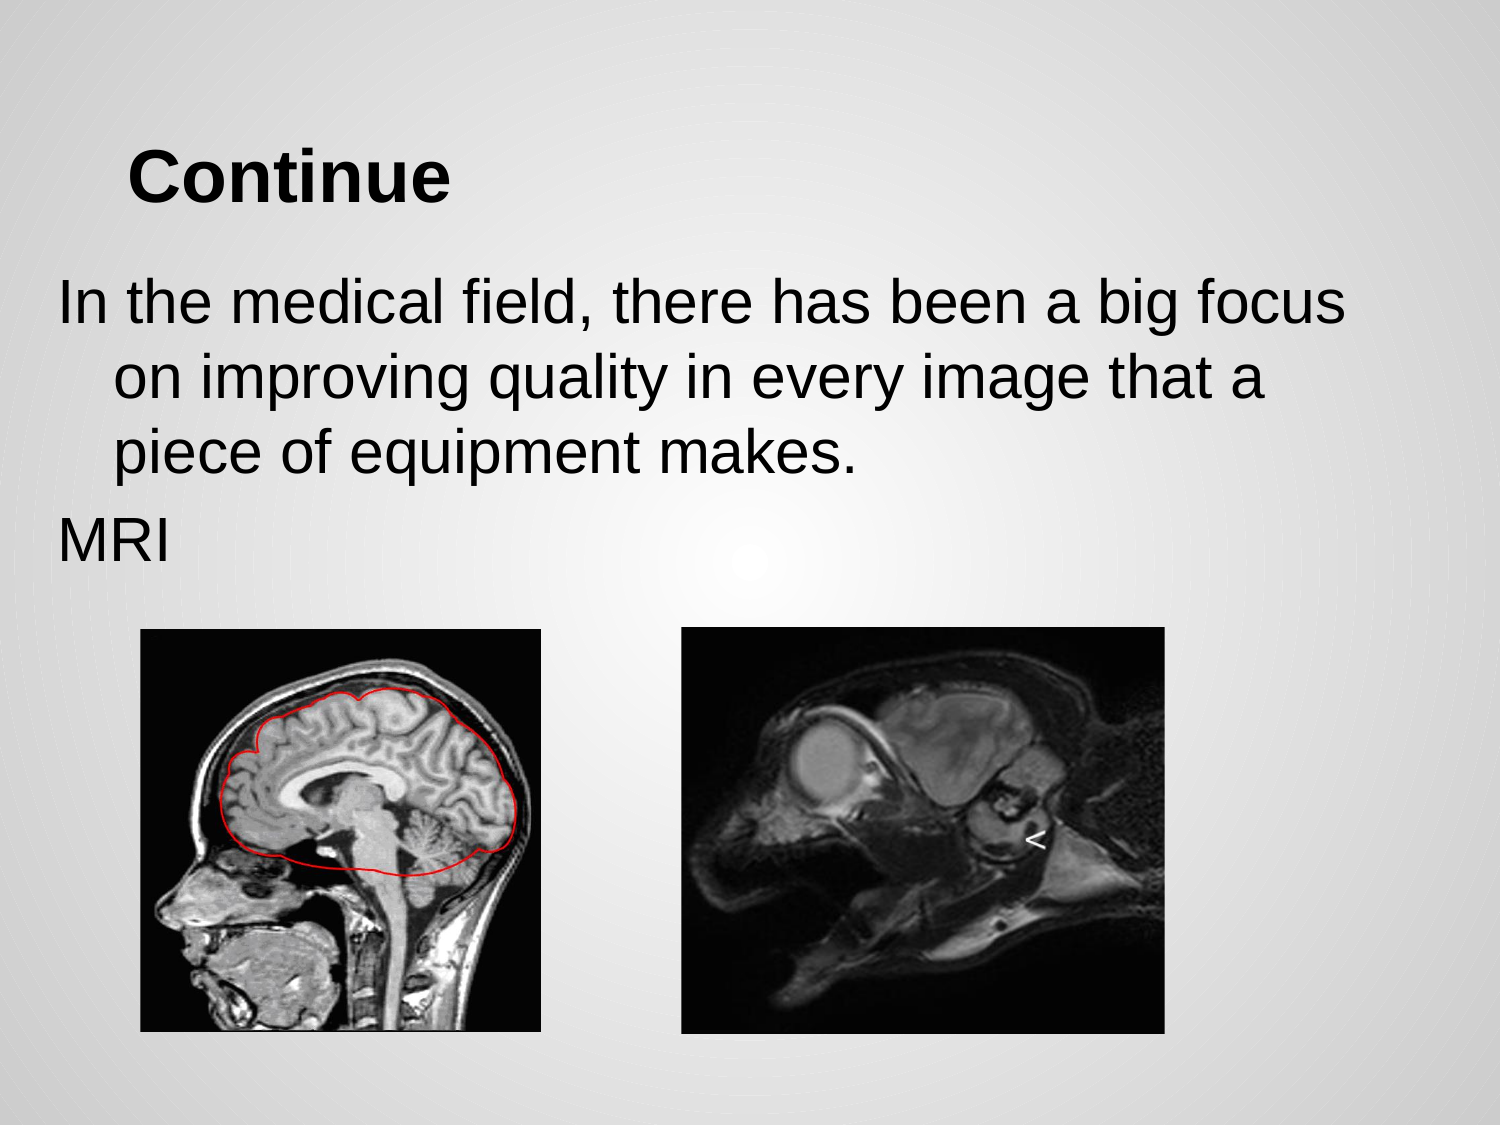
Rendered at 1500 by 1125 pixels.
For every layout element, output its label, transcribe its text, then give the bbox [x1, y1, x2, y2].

title Continue [75, 14, 1425, 233]
text_box [140, 629, 541, 1032]
text_box [681, 627, 1165, 1034]
list In the medical field, there has been a big focus on improving quality in every image that a piece of equipment makes. MRI [42, 246, 1393, 914]
